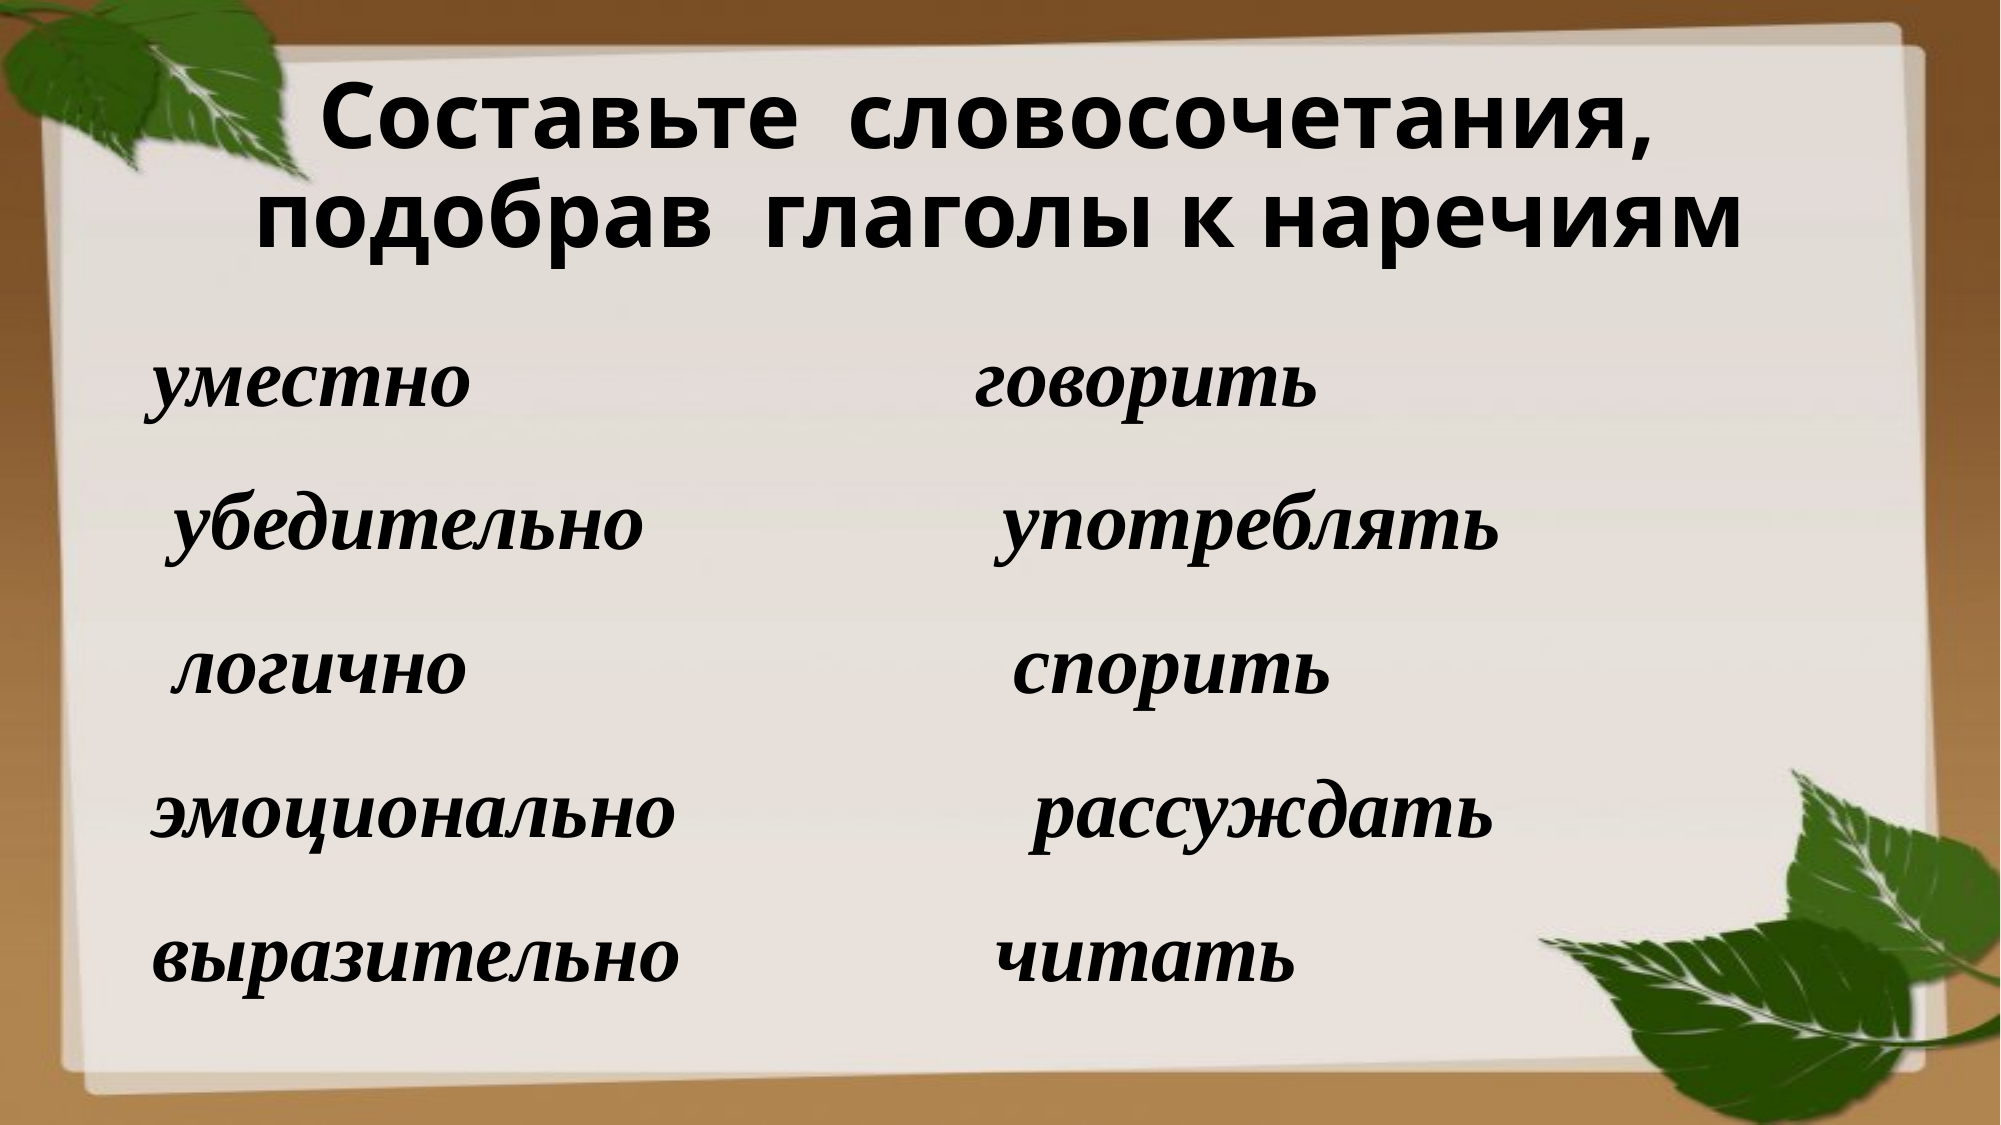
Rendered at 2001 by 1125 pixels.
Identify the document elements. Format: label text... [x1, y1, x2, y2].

list уместно говорить убедительно употреблять логично спорить эмоционально рассуждать выразительно читать [137, 299, 1863, 1014]
picture [0, 0, 2001, 1125]
title Составьте словосочетания, подобрав глаголы к наречиям [137, 59, 1863, 278]
